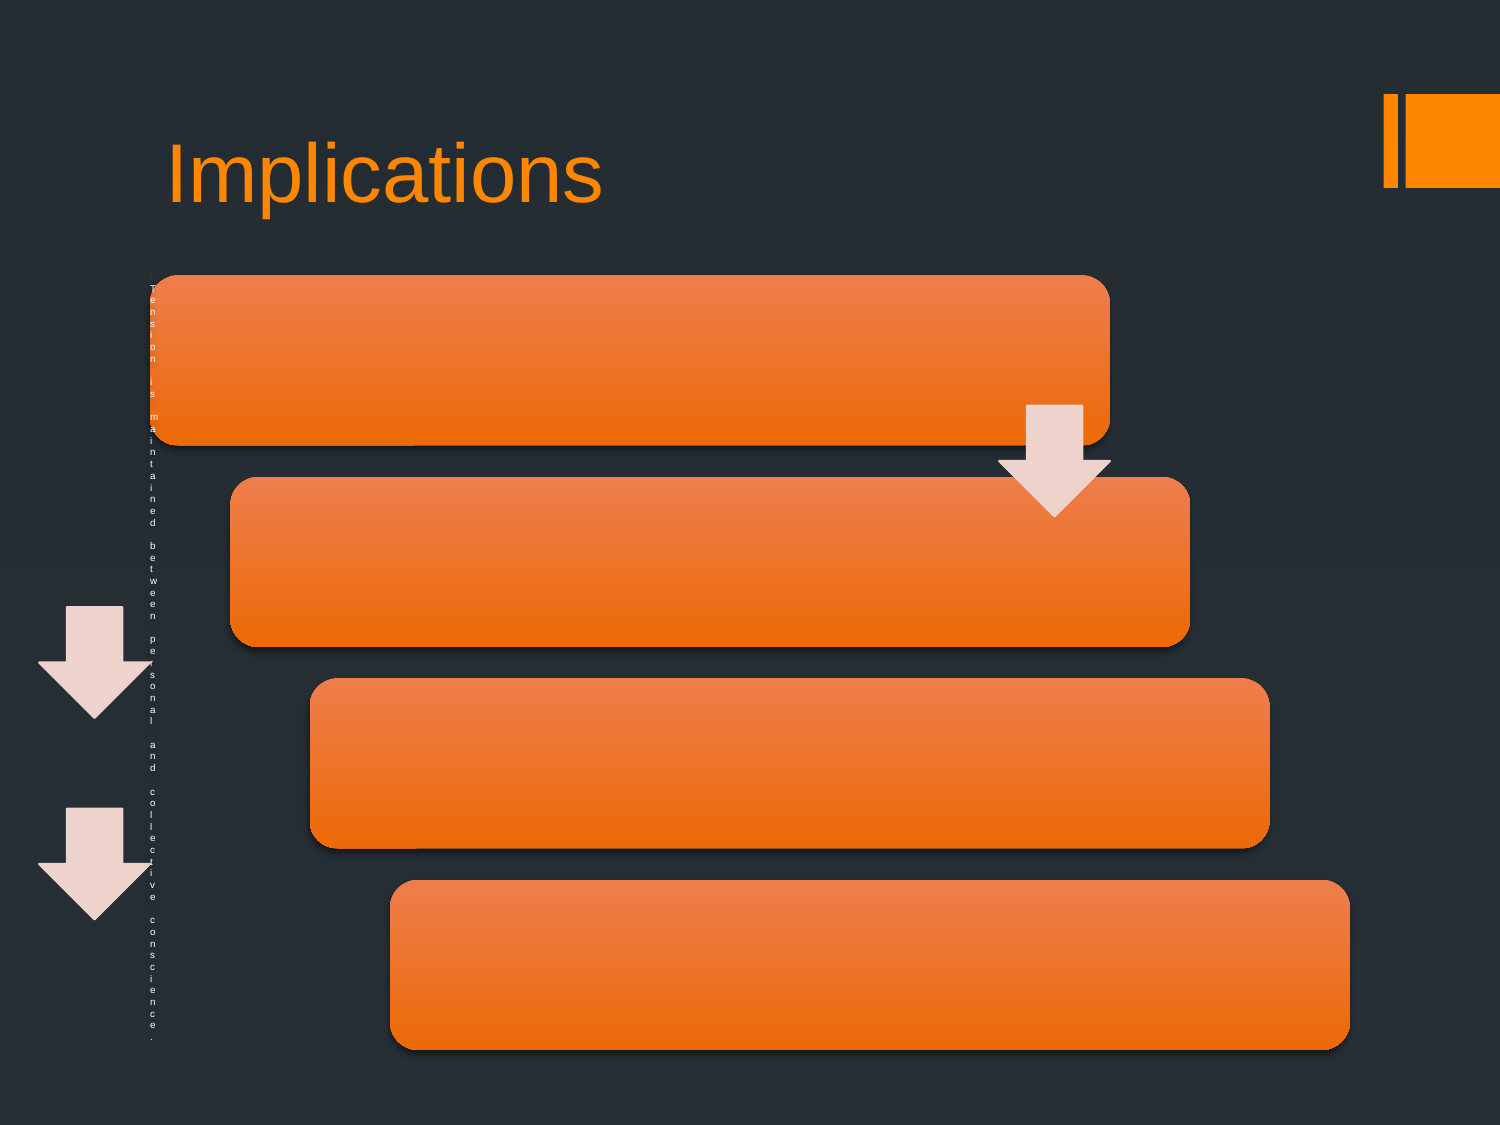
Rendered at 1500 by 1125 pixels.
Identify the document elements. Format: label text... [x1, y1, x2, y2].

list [149, 274, 1351, 1051]
title Implications [150, 37, 1350, 227]
